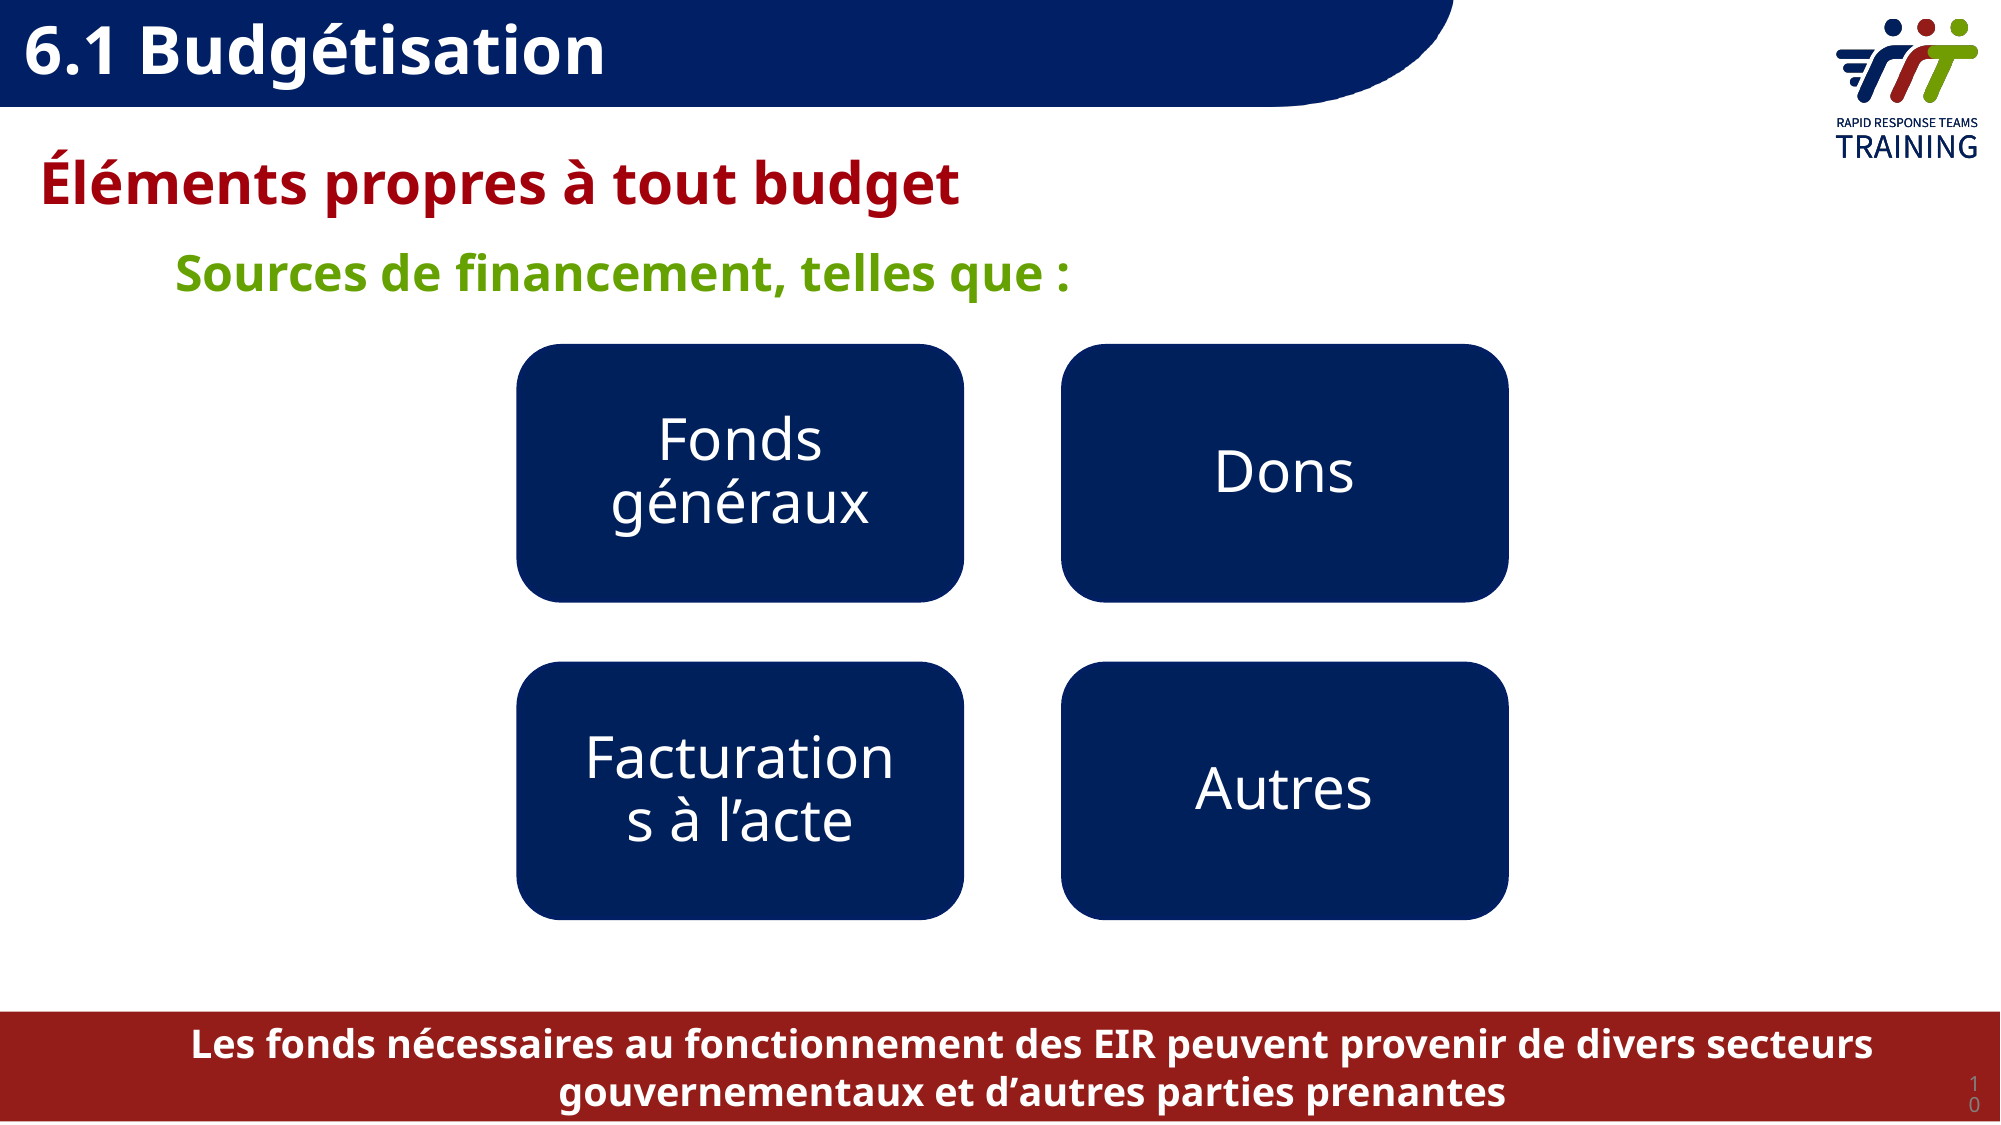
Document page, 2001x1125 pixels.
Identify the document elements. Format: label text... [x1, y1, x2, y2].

text_box Dons [1061, 343, 1509, 603]
list Sources de financement, telles que : [167, 240, 1518, 1005]
text_box Fonds généraux [516, 343, 965, 603]
text_box 10 [1953, 1063, 2000, 1116]
picture [1835, 19, 1978, 167]
title Éléments propres à tout budget [31, 131, 1273, 239]
text_box Les fonds nécessaires au fonctionnement des EIR peuvent provenir de divers secteurs gouvernementaux et dʼautres parties prenantes [0, 1011, 2000, 1122]
text_box Autres [1061, 661, 1509, 921]
text_box 6.1 Budgétisation [17, 0, 1435, 106]
text_box Facturations à l’acte [516, 661, 965, 921]
picture [0, 0, 1454, 107]
